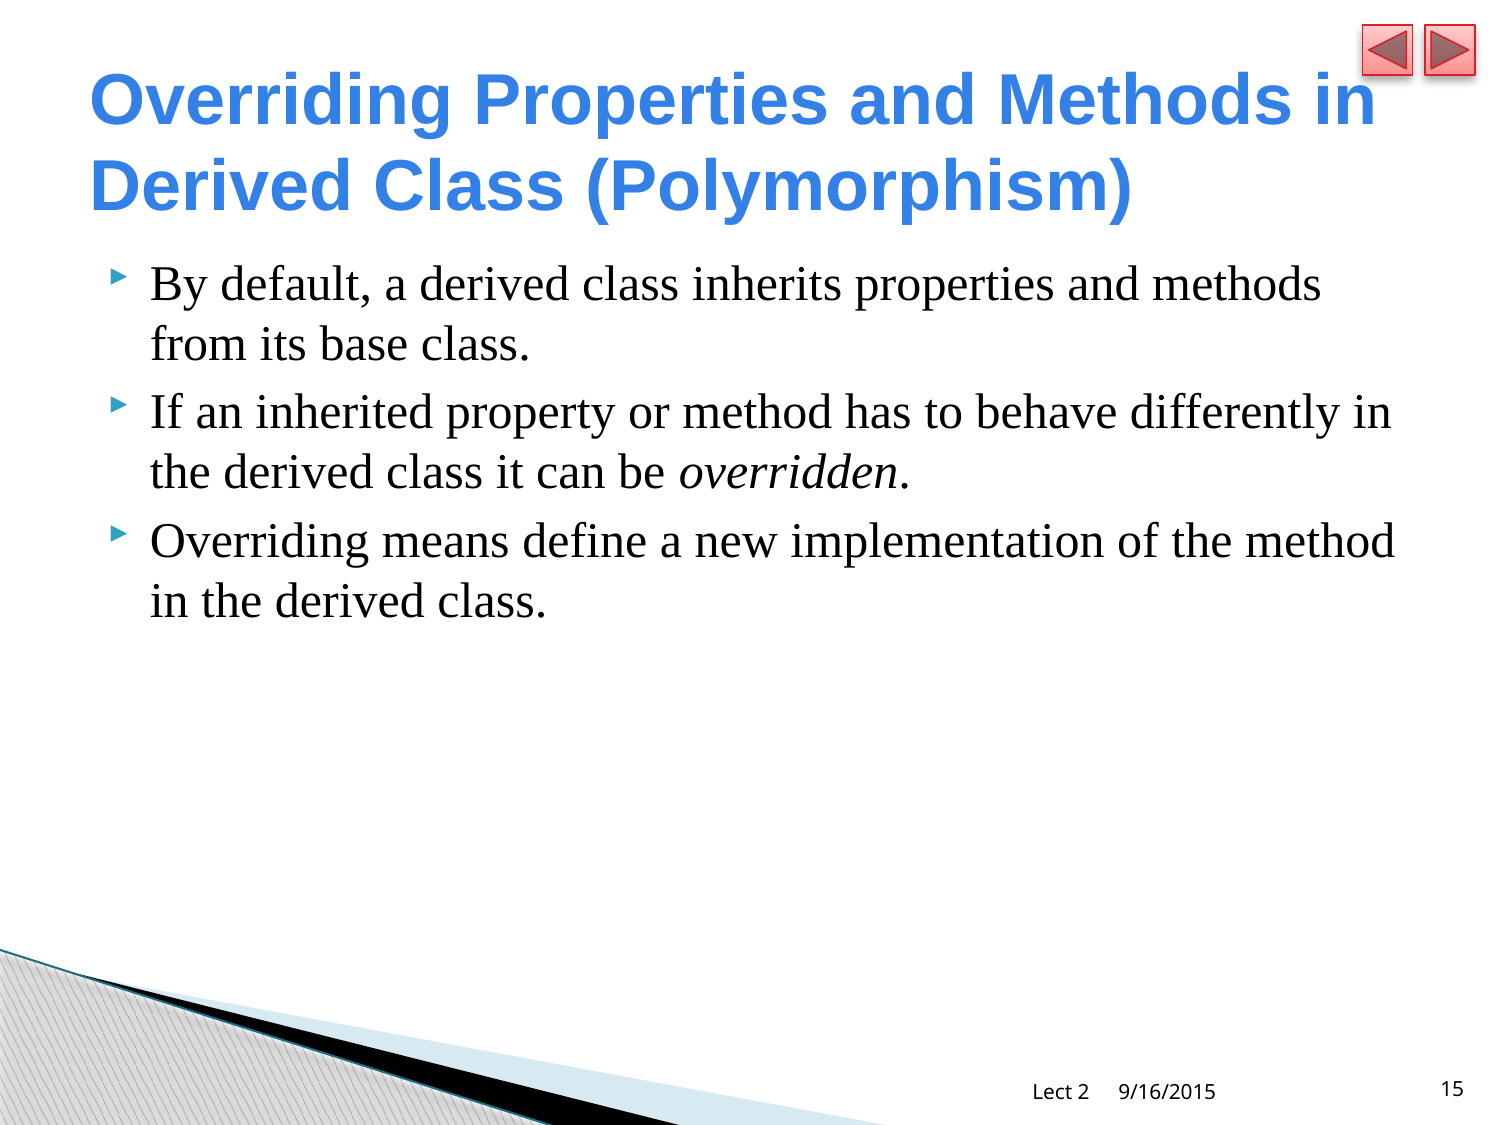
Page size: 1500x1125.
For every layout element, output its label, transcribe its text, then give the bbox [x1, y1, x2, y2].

title Overriding Properties and Methods in Derived Class (Polymorphism) [75, 45, 1425, 233]
list By default, a derived class inherits properties and methods from its base class. If an inherited property or method has to behave differently in the derived class it can be overridden. Overriding means define a new implementation of the method in the derived class. [74, 242, 1426, 986]
footer Lect 2 [650, 1051, 1105, 1112]
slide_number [1105, 1051, 1418, 1112]
slide_number 15 [1418, 1051, 1479, 1112]
